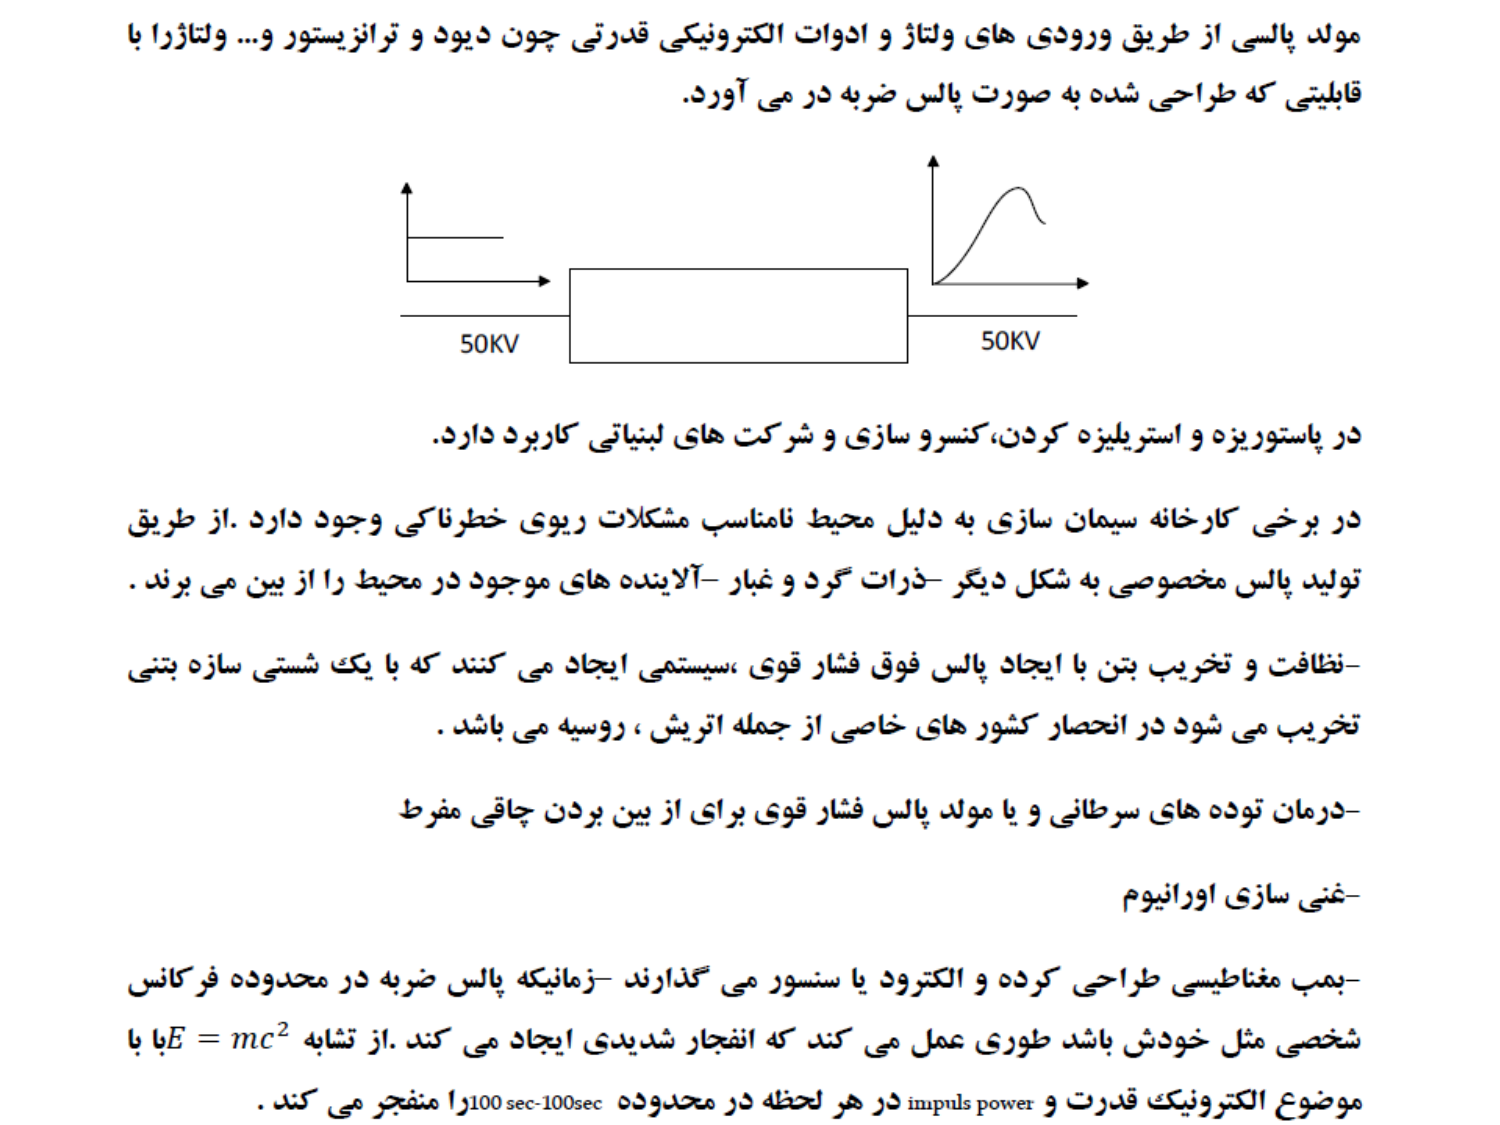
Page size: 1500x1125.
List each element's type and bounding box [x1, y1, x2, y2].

picture [112, 0, 1387, 1125]
